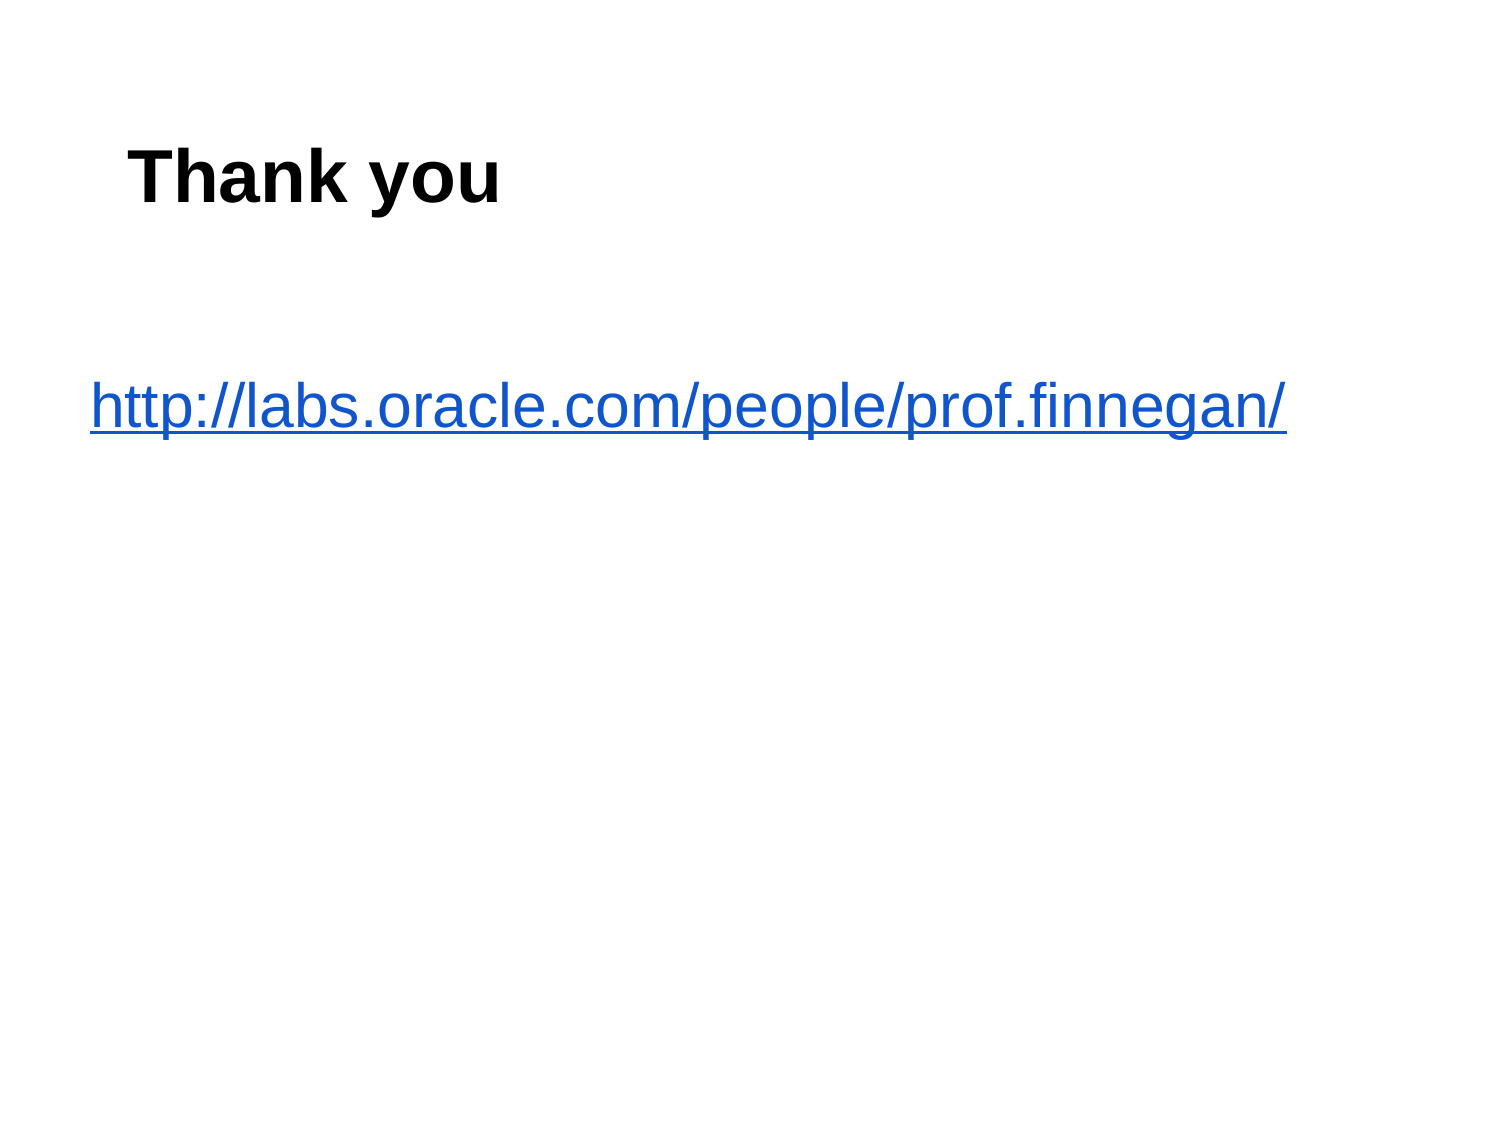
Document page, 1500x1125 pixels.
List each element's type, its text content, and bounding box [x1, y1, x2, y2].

title Thank you [75, 45, 1425, 233]
list http://labs.oracle.com/people/prof.finnegan/ [75, 262, 1425, 1078]
